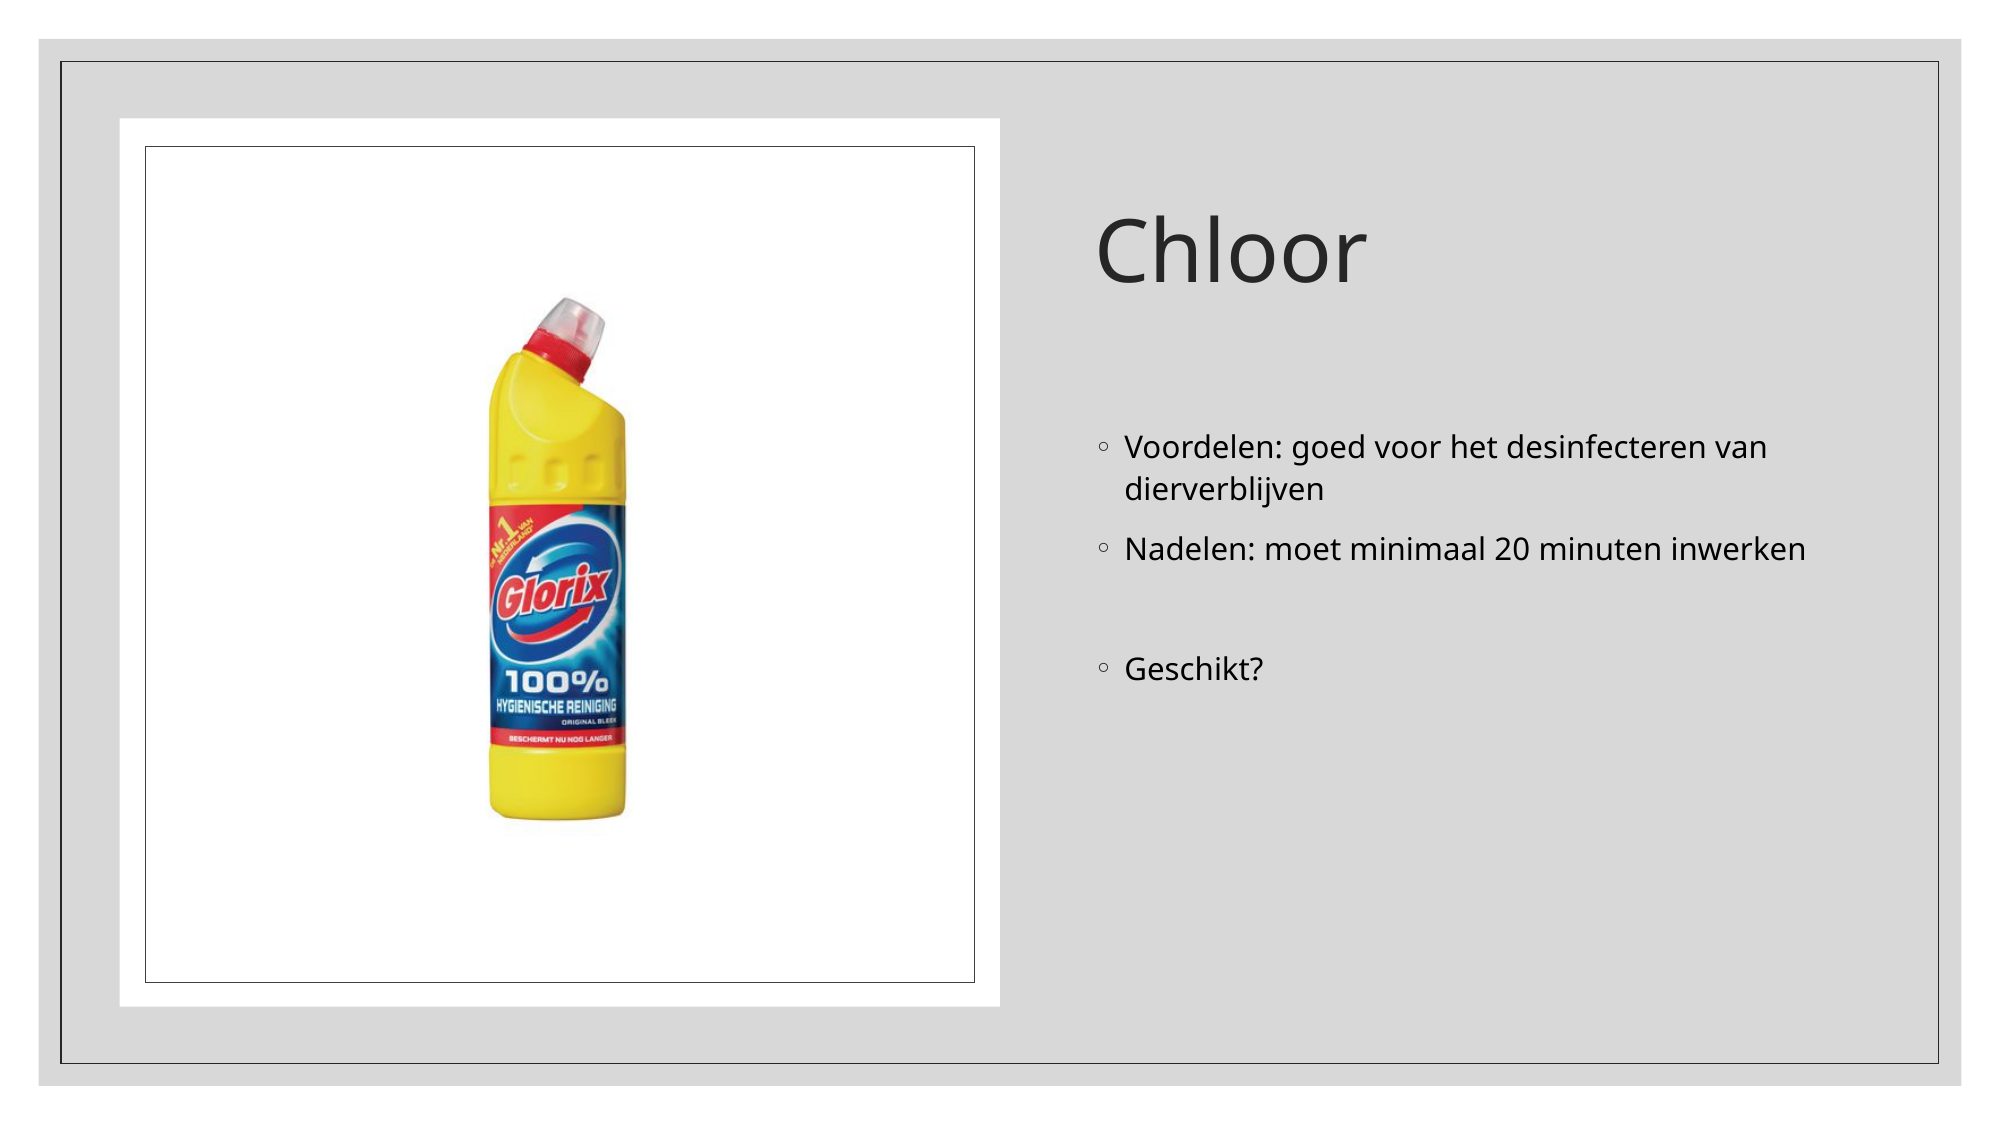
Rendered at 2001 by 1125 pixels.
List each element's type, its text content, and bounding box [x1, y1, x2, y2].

picture [197, 292, 922, 836]
title Chloor [1079, 119, 1893, 390]
text_box [119, 118, 1000, 1007]
text_box [145, 146, 975, 983]
list Voordelen: goed voor het desinfecteren van dierverblijven Nadelen: moet minimaal 20 minuten inwerken Geschikt? [1079, 416, 1893, 990]
